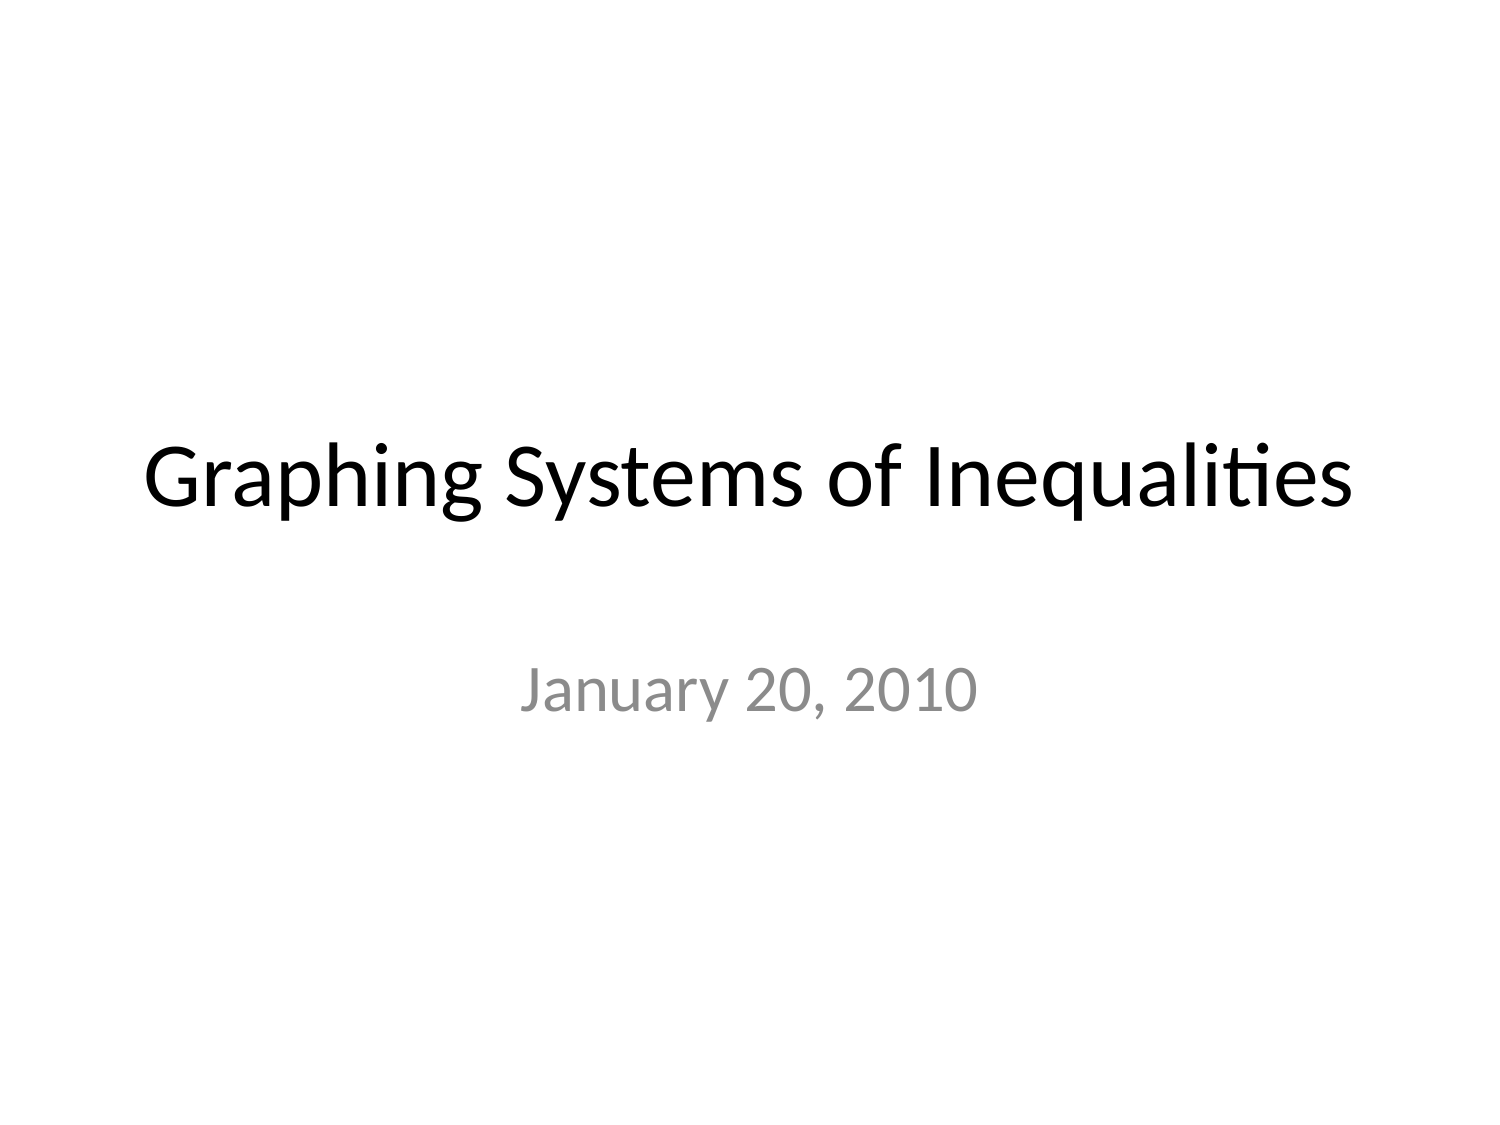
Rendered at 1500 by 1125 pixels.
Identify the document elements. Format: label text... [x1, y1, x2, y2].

subtitle January 20, 2010 [225, 637, 1275, 925]
title Graphing Systems of Inequalities [112, 349, 1388, 591]
